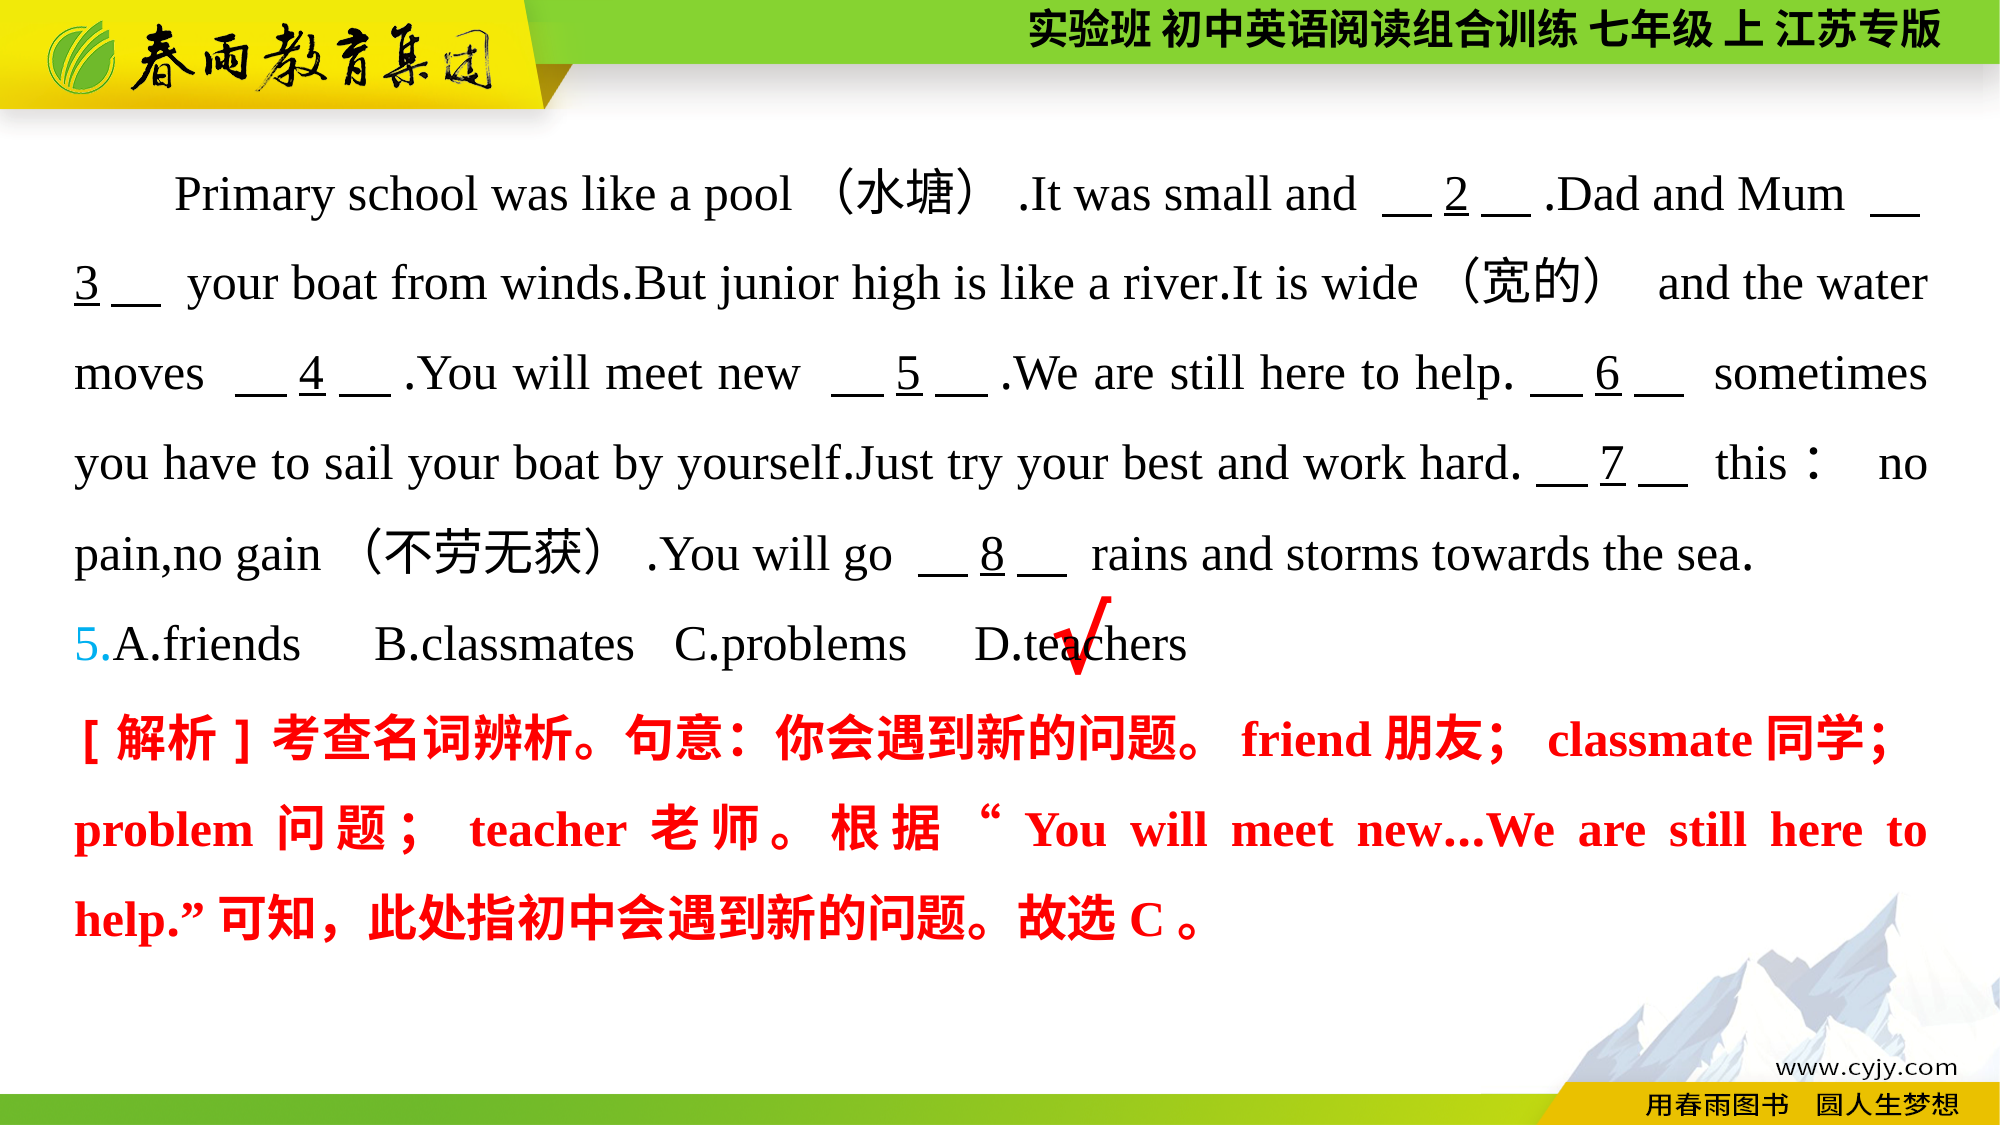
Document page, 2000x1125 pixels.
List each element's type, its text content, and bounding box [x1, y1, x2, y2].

list Primary school was like a pool（水塘）.It was small and 2 .Dad and Mum 3 your boat from winds.But junior high is like a river.It is wide（宽的） and the water moves 4 .You will meet new 5 .We are still here to help. 6 sometimes you have to sail your boat by yourself.Just try your best and work hard. 7 this： no pain,no gain（不劳无获）.You will go 8 rains and storms towards the sea. 5.A.friends B.classmates C.problems D.teachers [59, 122, 1944, 668]
picture [0, 0, 2000, 1125]
text_box [解析]考查名词辨析。句意：你会遇到新的问题。friend朋友；classmate同学；problem问题；teacher老师。根据“You will meet new...We are still here to help.”可知，此处指初中会遇到新的问题。故选C。 [59, 668, 1944, 954]
